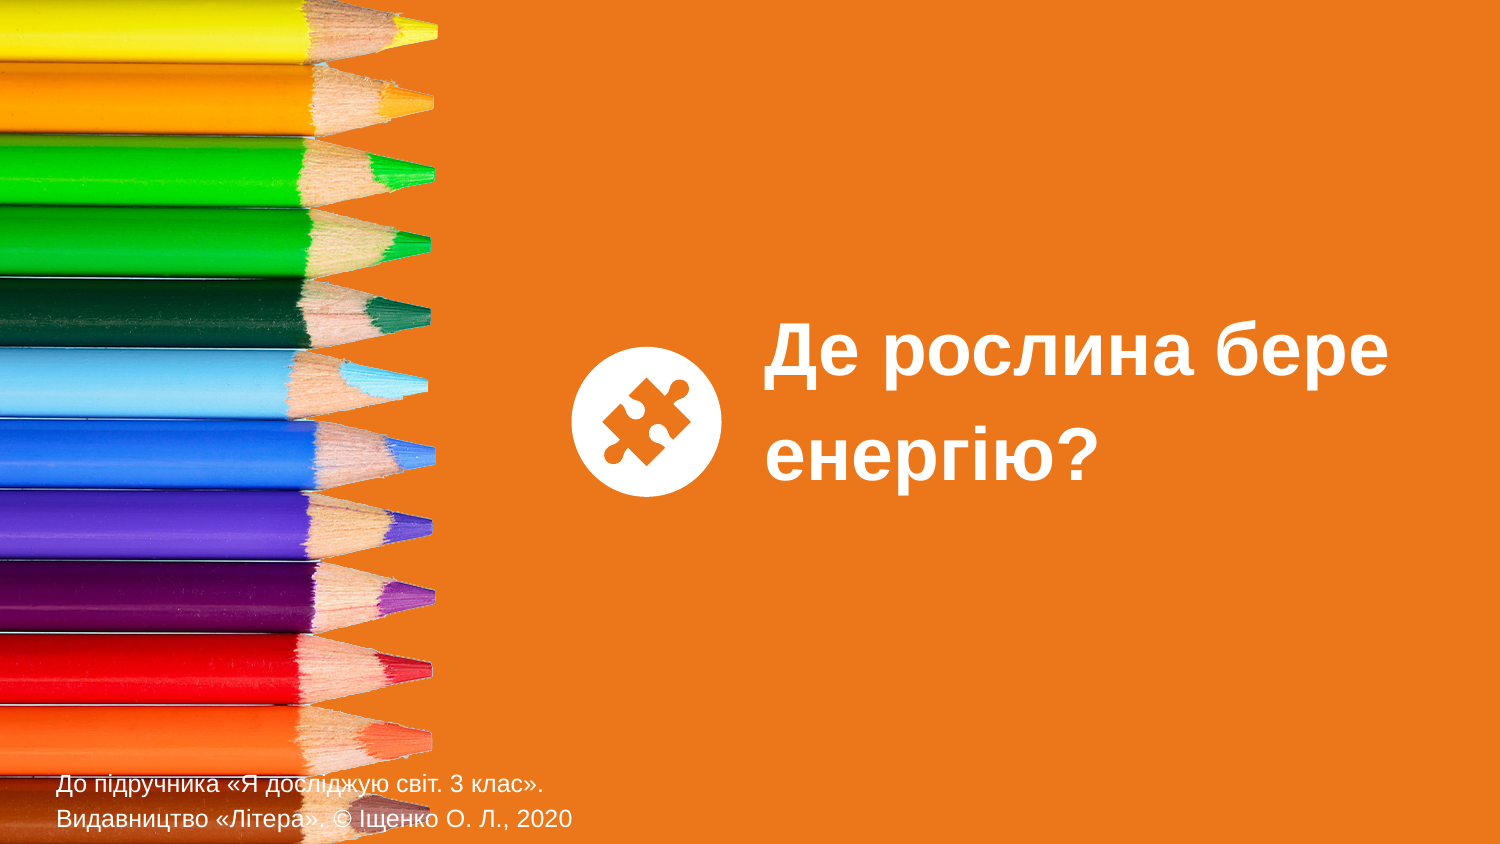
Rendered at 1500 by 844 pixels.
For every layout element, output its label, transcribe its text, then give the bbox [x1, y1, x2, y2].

text_box [600, 375, 693, 469]
text_box [569, 344, 724, 499]
list До підручника «Я досліджую світ. 3 клас». Видавництво «Літера». © Іщенко О. Л., 2020 [41, 776, 792, 824]
list Де рослина бере енергію? [750, 351, 1500, 446]
picture [0, 0, 438, 844]
